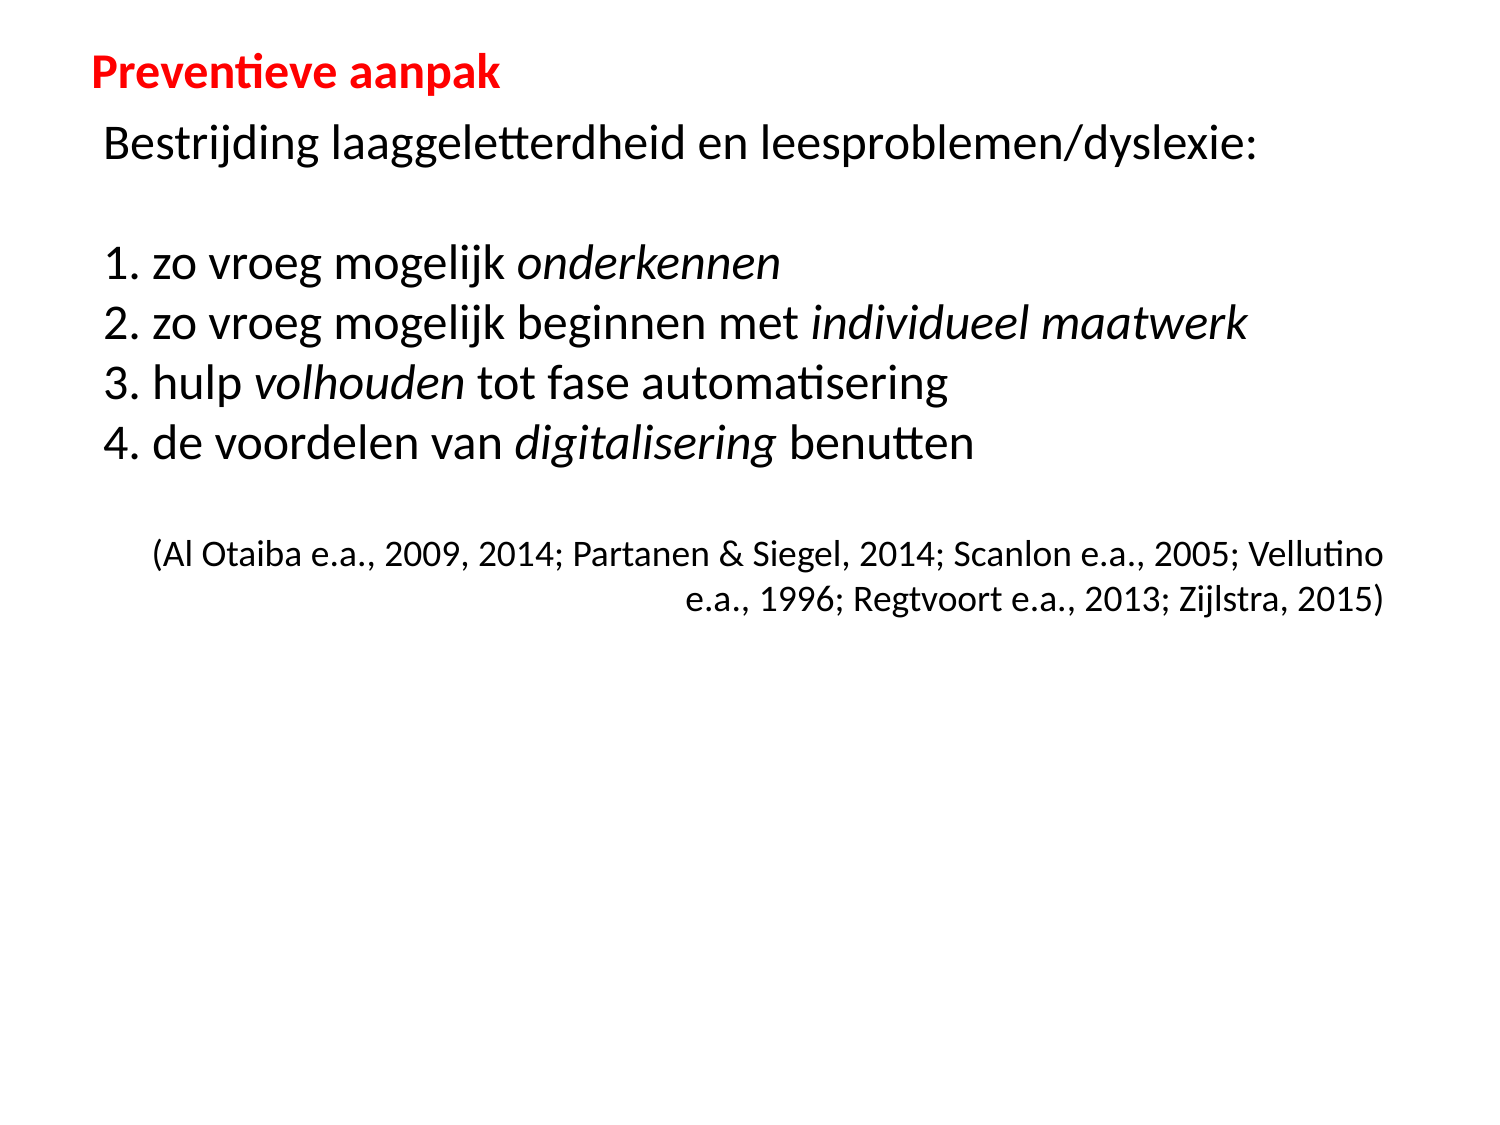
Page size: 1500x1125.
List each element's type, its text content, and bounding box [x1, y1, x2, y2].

text_box Preventieve aanpak [76, 30, 1388, 106]
text_box Bestrijding laaggeletterdheid en leesproblemen/dyslexie: 1. zo vroeg mogelijk onderkennen 2. zo vroeg mogelijk beginnen met individueel maatwerk 3. hulp volhouden tot fase automatisering 4. de voordelen van digitalisering benutten (Al Otaiba e.a., 2009, 2014; Partanen & Siegel, 2014; Scanlon e.a., 2005; Vellutino e.a., 1996; Regtvoort e.a., 2013; Zijlstra, 2015) [88, 101, 1400, 627]
